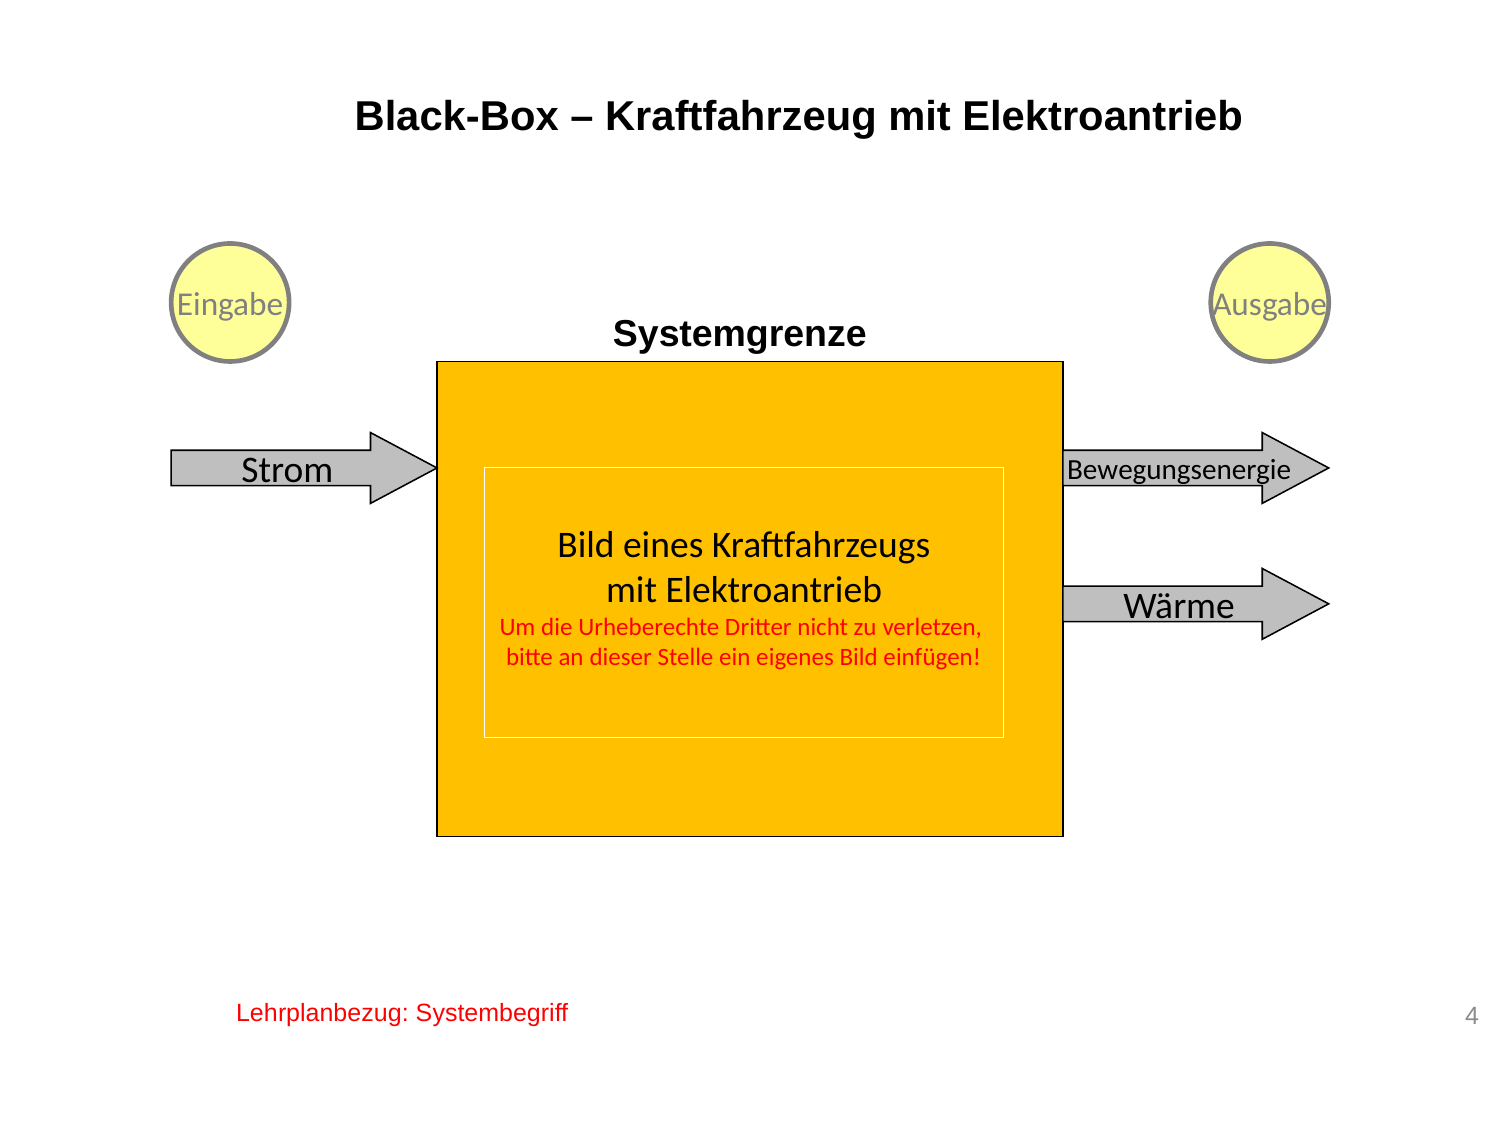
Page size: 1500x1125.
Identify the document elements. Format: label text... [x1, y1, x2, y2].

text_box Lehrplanbezug: Systembegriff [221, 989, 584, 1035]
text_box Wärme [1062, 568, 1329, 640]
text_box Systemgrenze [598, 301, 882, 361]
text_box [437, 361, 1063, 837]
text_box Bewegungsenergie [1062, 432, 1329, 504]
slide_number 4 [1421, 975, 1495, 1054]
text_box Ausgabe [1210, 243, 1329, 362]
text_box Bild eines Kraftfahrzeugs mit Elektroantrieb Um die Urheberechte Dritter nicht zu verletzen, bitte an dieser Stelle ein eigenes Bild einfügen! [484, 467, 1004, 738]
text_box Eingabe [171, 243, 290, 362]
title Black-Box – Kraftfahrzeug mit Elektroantrieb [339, 48, 1270, 179]
text_box Strom [171, 432, 438, 504]
